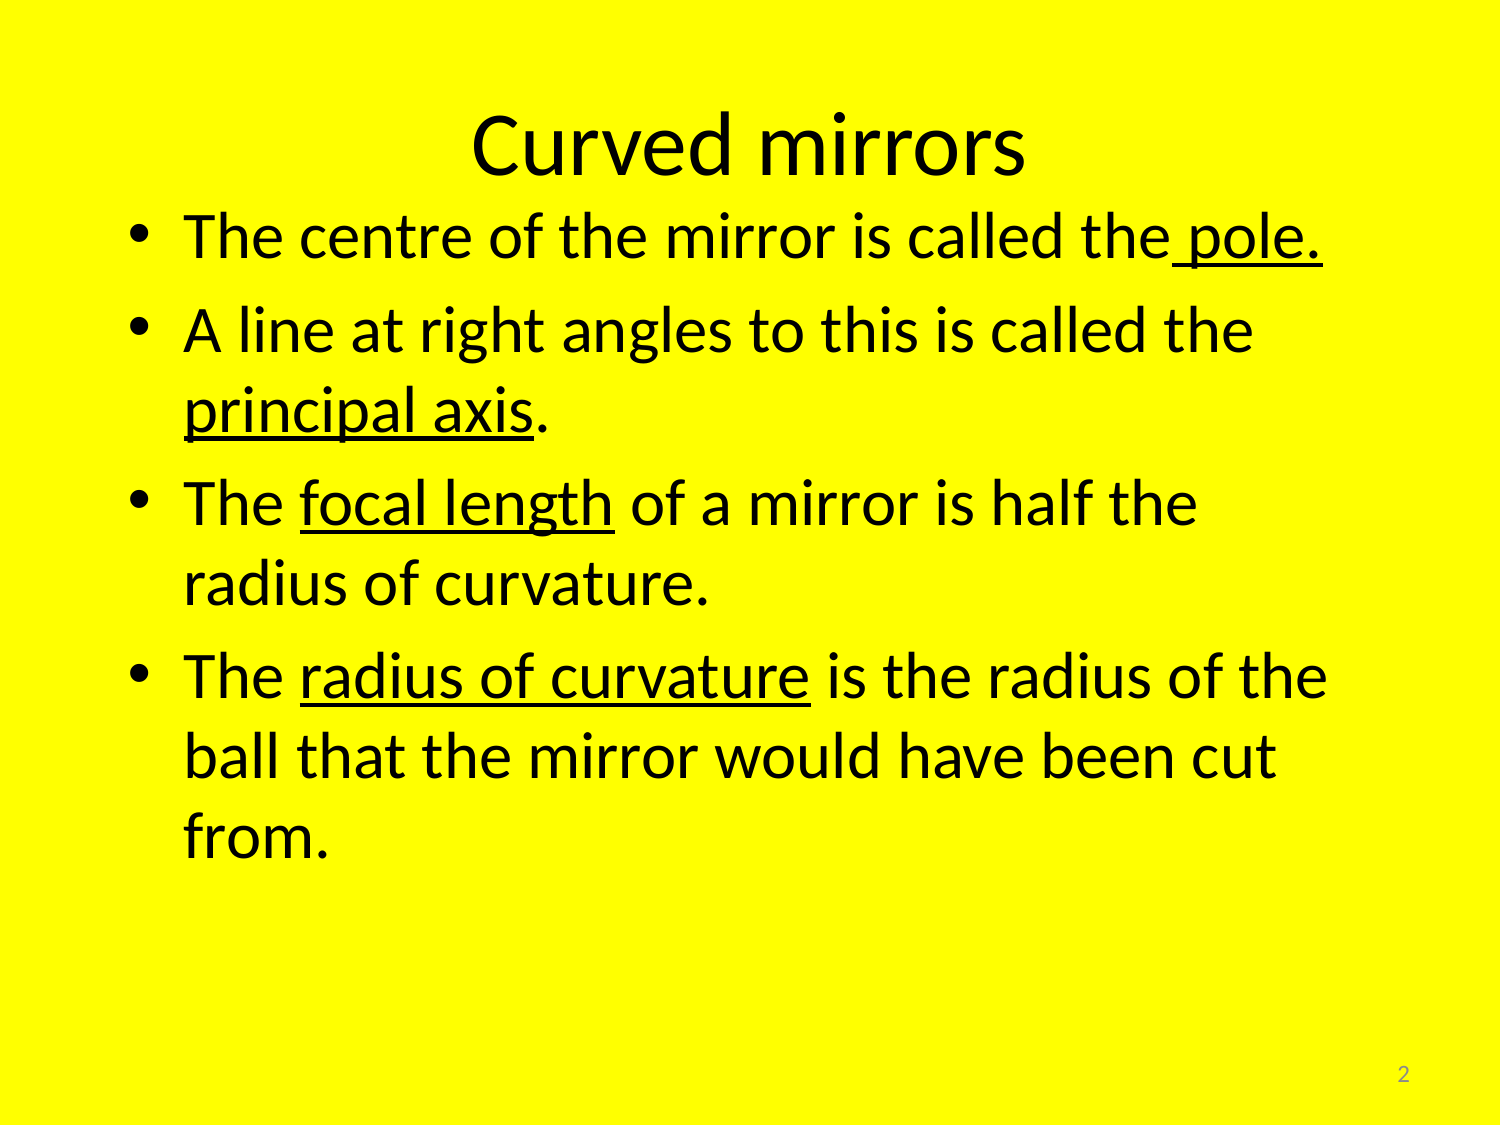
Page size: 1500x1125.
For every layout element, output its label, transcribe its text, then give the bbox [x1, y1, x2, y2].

slide_number 2 [1074, 1042, 1425, 1103]
title Curved mirrors [75, 45, 1425, 233]
list The centre of the mirror is called the pole. A line at right angles to this is called the principal axis. The focal length of a mirror is half the radius of curvature. The radius of curvature is the radius of the ball that the mirror would have been cut from. [112, 184, 1388, 1000]
